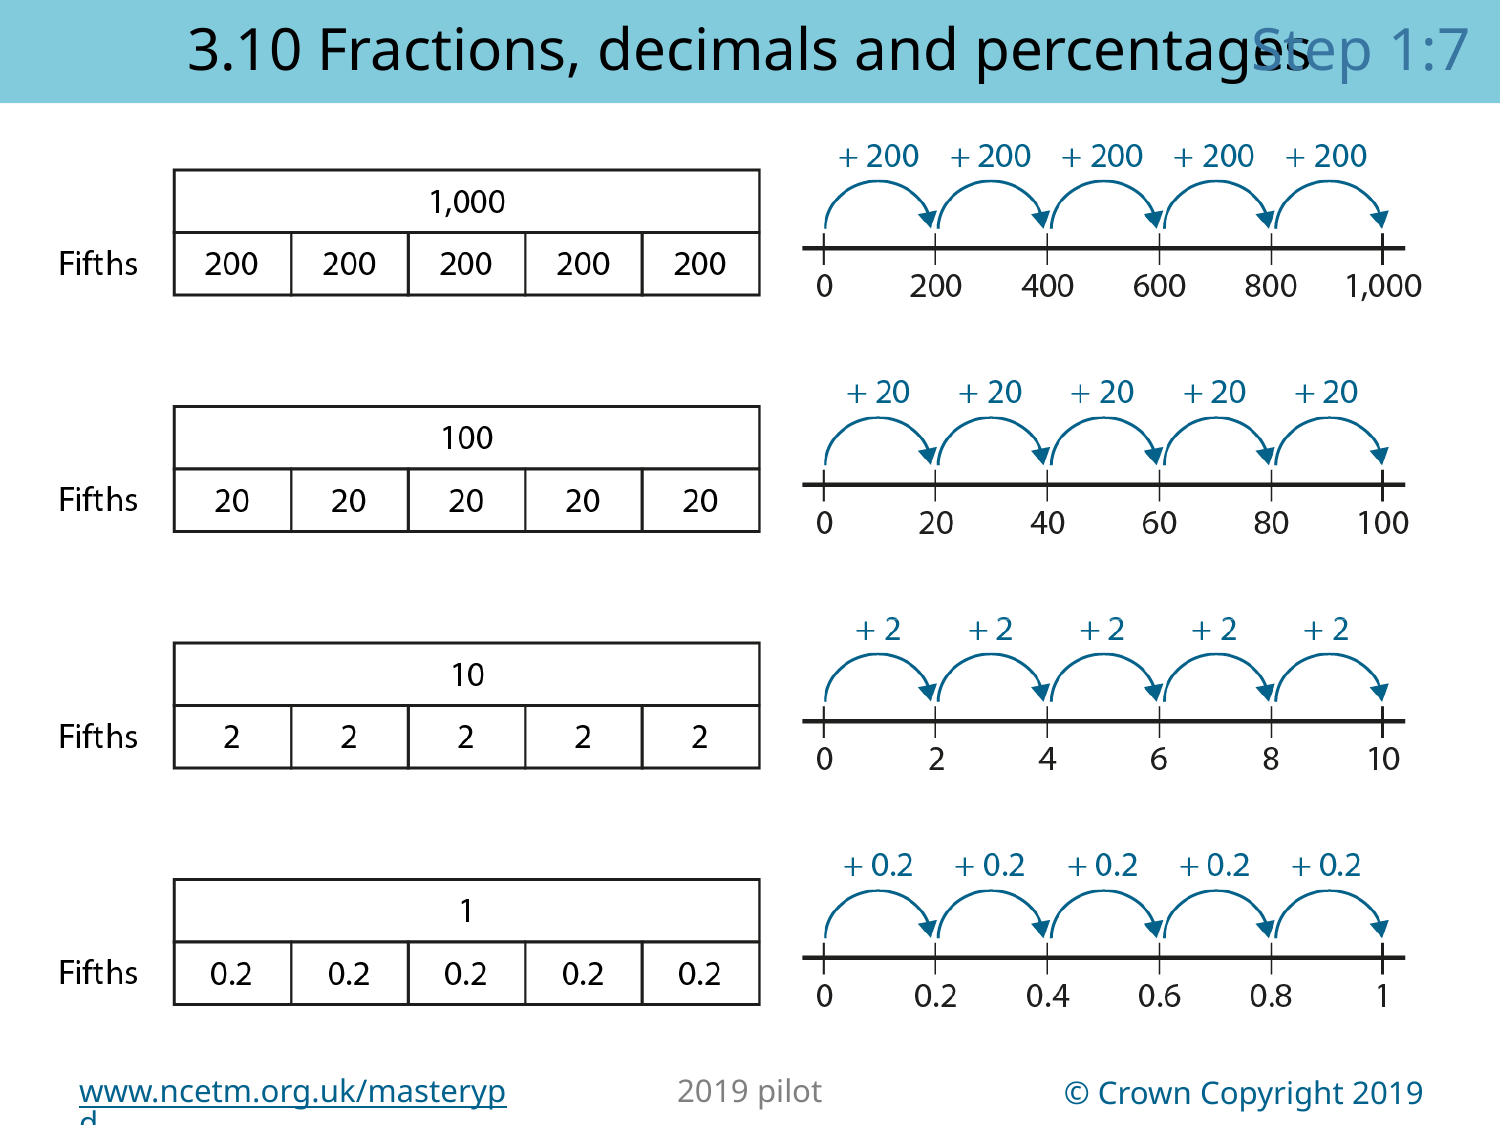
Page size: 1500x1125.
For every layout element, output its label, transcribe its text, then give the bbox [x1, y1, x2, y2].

picture [55, 137, 1444, 1040]
list Step 1:7 [0, 0, 1500, 104]
